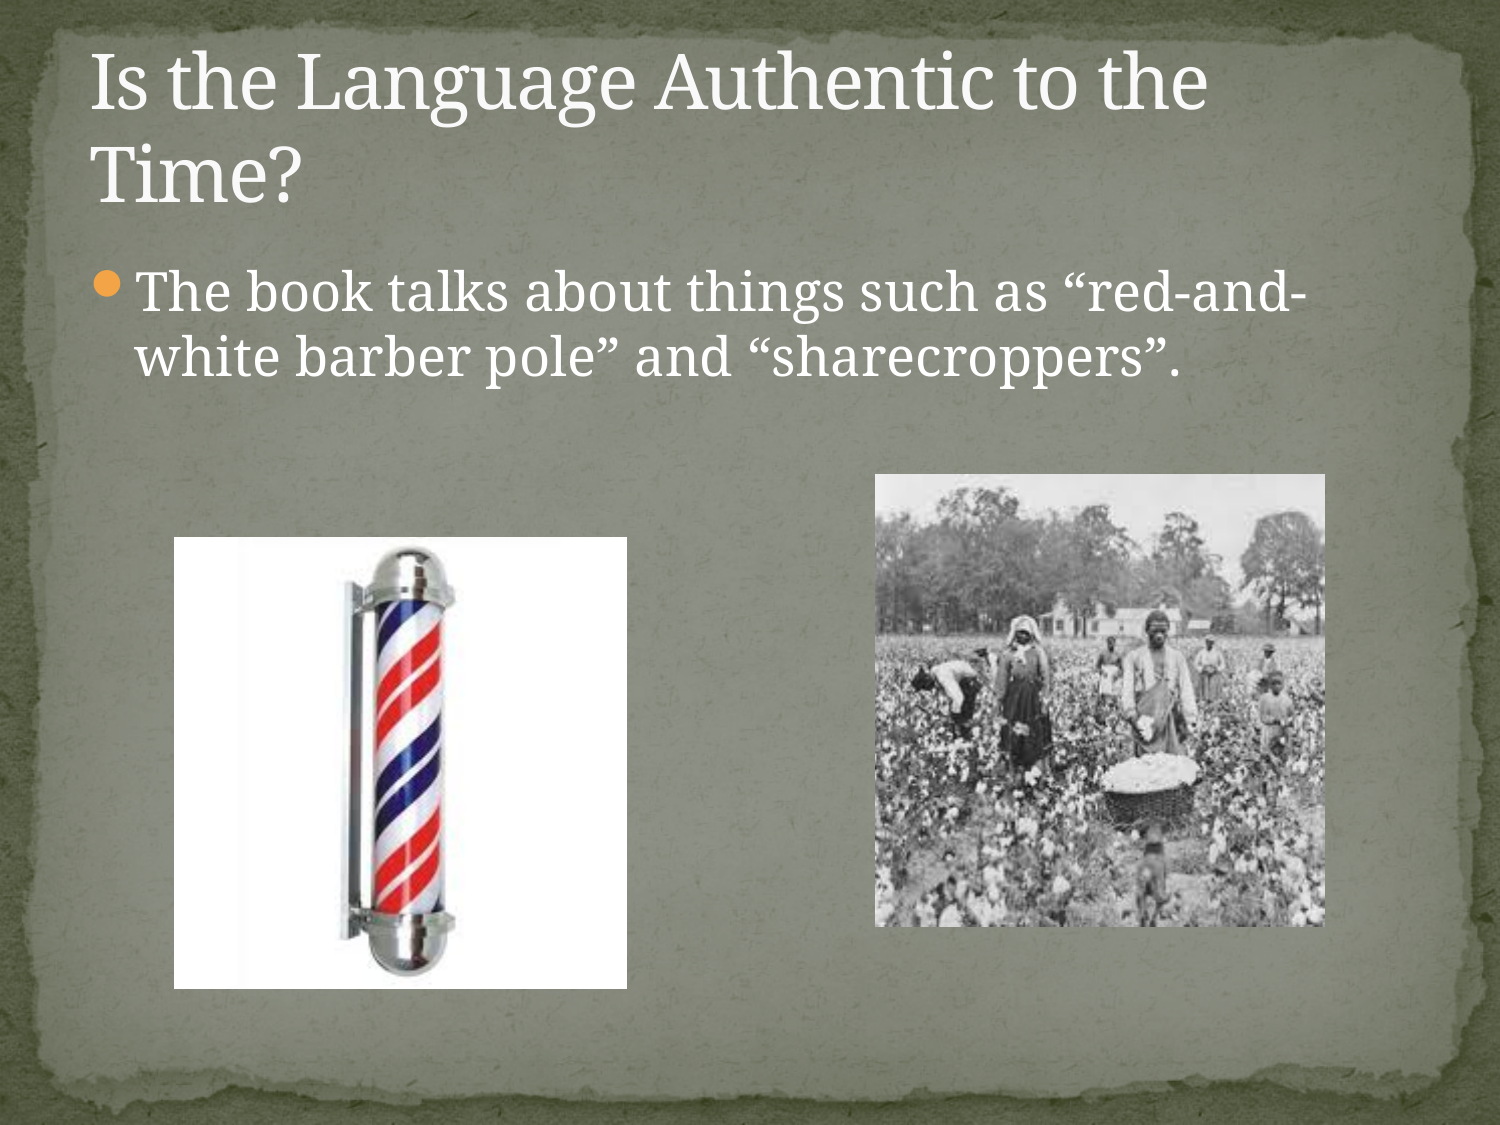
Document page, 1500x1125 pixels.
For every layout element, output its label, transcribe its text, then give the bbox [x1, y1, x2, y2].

picture [875, 474, 1325, 927]
list The book talks about things such as “red-and-white barber pole” and “sharecroppers”. [75, 249, 1425, 1000]
title Is the Language Authentic to the Time? [74, 24, 1425, 225]
picture [174, 537, 627, 989]
